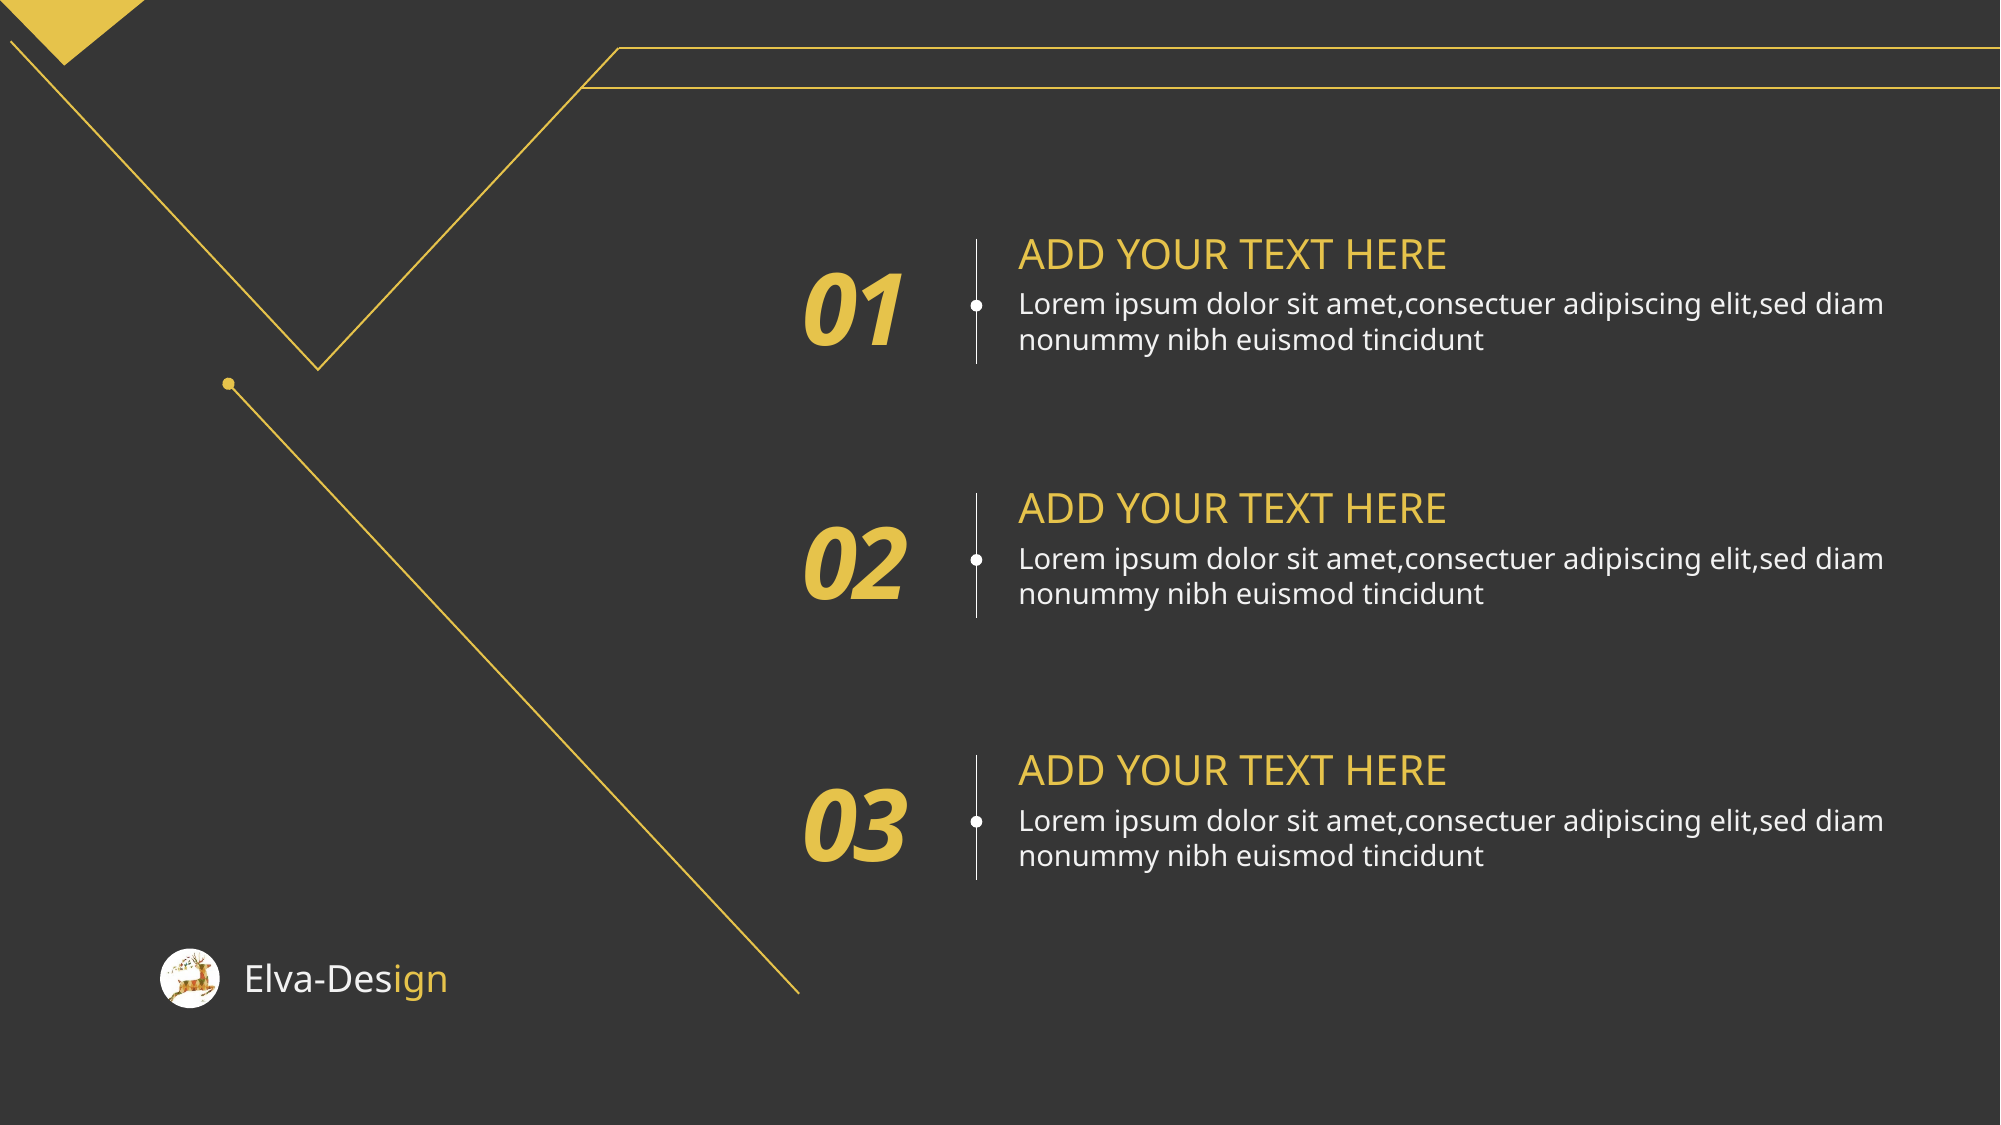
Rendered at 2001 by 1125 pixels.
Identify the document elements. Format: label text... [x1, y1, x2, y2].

picture [160, 948, 220, 1009]
text_box [977, 298, 984, 313]
text_box [977, 553, 984, 567]
text_box Lorem ipsum dolor sit amet,consectuer adipiscing elit,sed diam nonummy nibh euismod tincidunt [1003, 532, 1904, 618]
text_box [969, 814, 976, 829]
text_box ADD YOUR TEXT HERE [1003, 474, 1829, 532]
text_box Lorem ipsum dolor sit amet,consectuer adipiscing elit,sed diam nonummy nibh euismod tincidunt [1003, 278, 1904, 364]
text_box [977, 814, 984, 829]
text_box Lorem ipsum dolor sit amet,consectuer adipiscing elit,sed diam nonummy nibh euismod tincidunt [1003, 794, 1904, 880]
text_box 02 [787, 492, 924, 628]
text_box 01 [787, 238, 924, 373]
text_box ADD YOUR TEXT HERE [1003, 220, 1867, 278]
text_box 03 [787, 754, 924, 889]
text_box [969, 553, 976, 567]
text_box [969, 298, 976, 313]
text_box Elva-Design [220, 948, 501, 1008]
text_box ADD YOUR TEXT HERE [1003, 736, 1867, 794]
